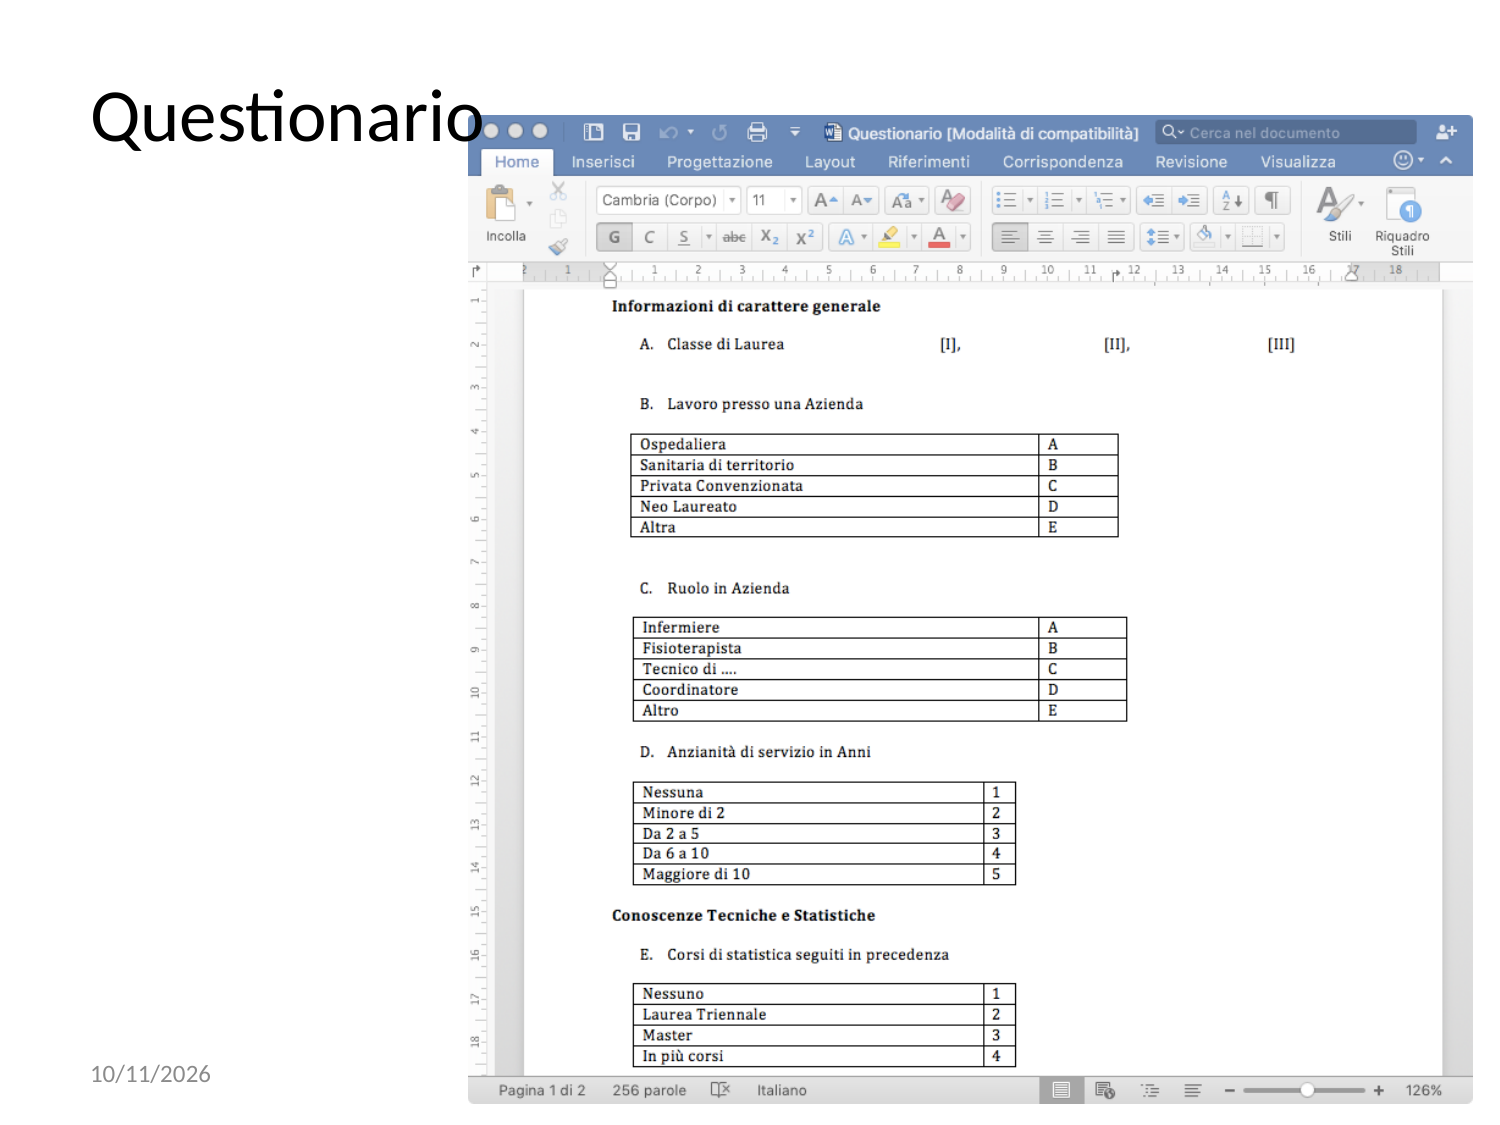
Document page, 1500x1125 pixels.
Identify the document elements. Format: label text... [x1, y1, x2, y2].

title Questionario [75, 45, 690, 179]
picture [468, 115, 1473, 1105]
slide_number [75, 1042, 425, 1103]
